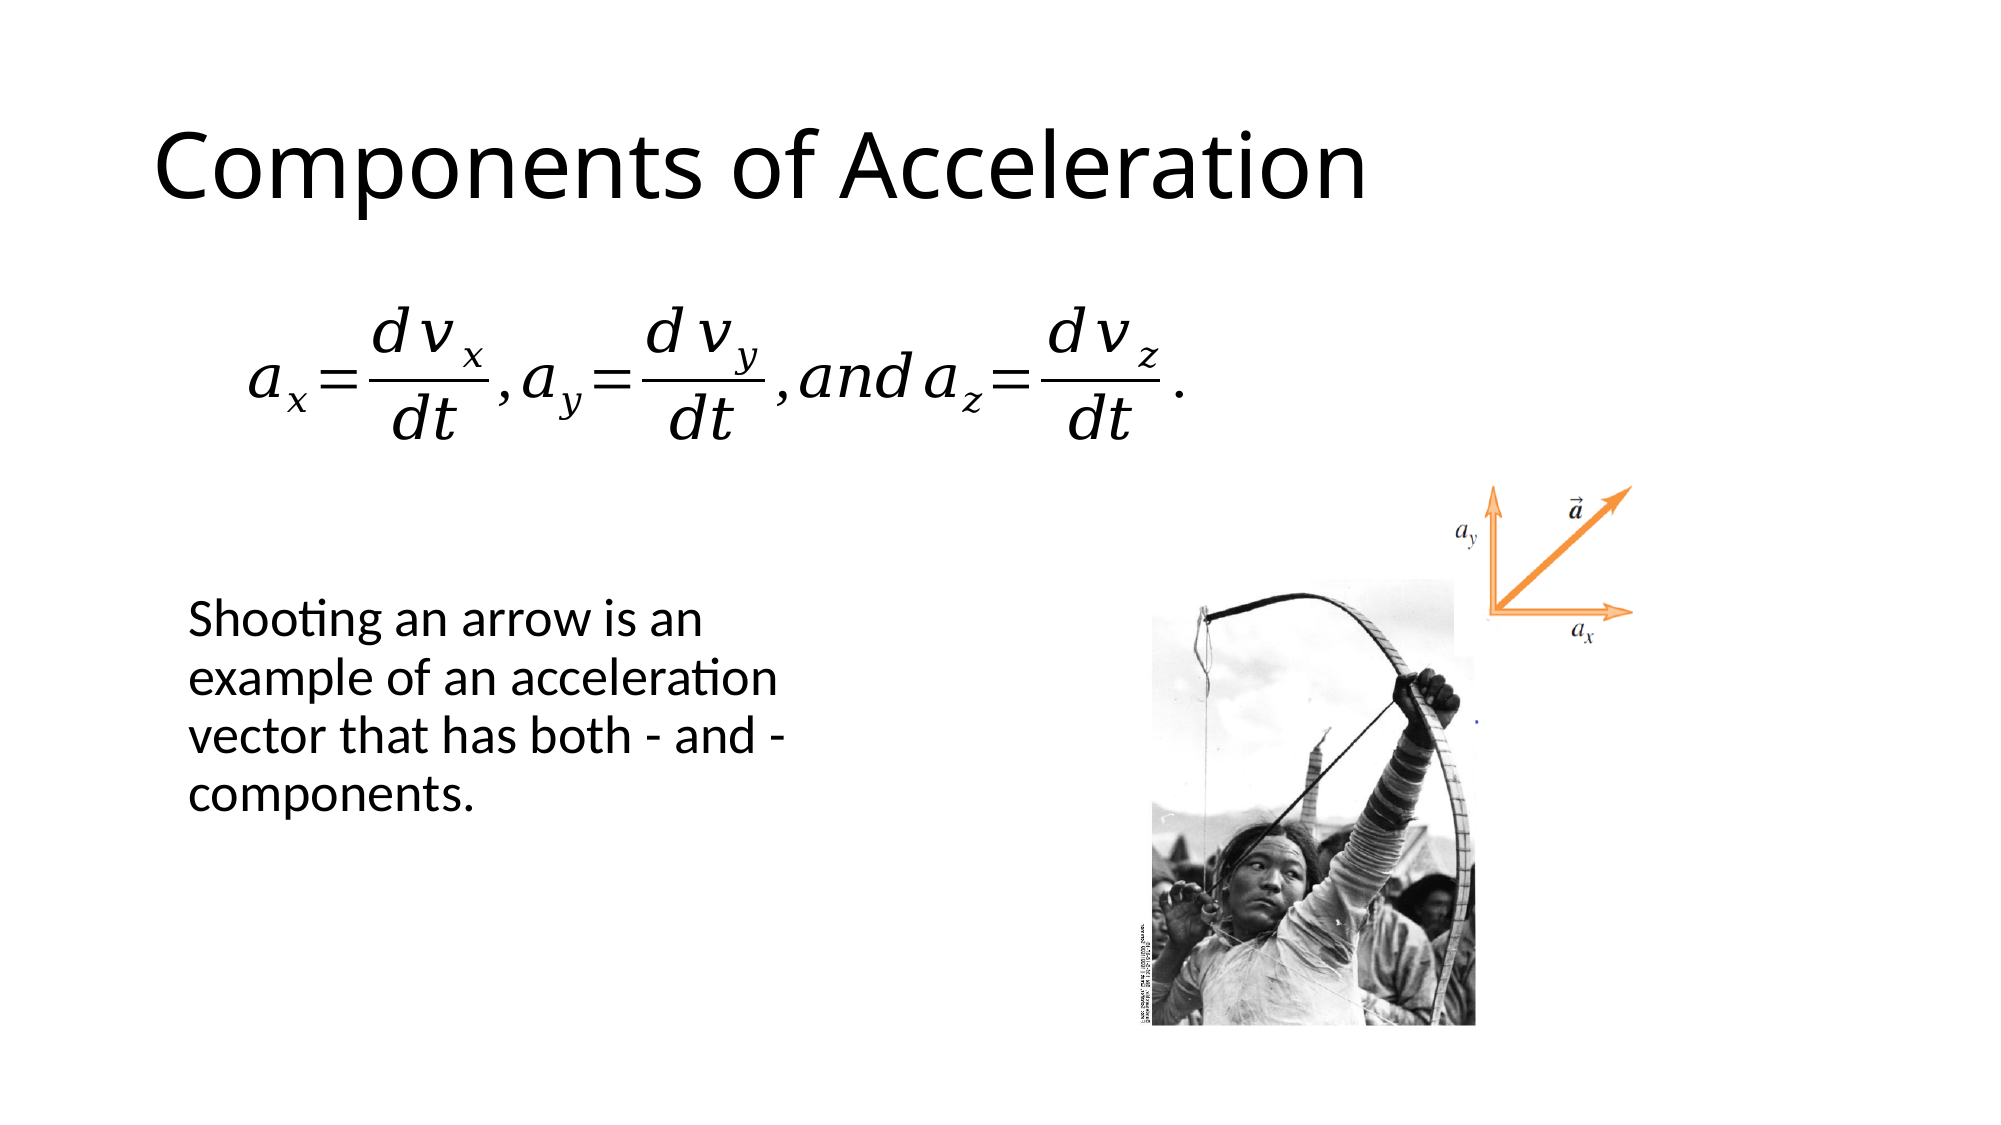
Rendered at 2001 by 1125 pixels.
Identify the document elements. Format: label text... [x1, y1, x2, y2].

picture [1136, 425, 1950, 1035]
title Components of Acceleration [137, 59, 1863, 278]
